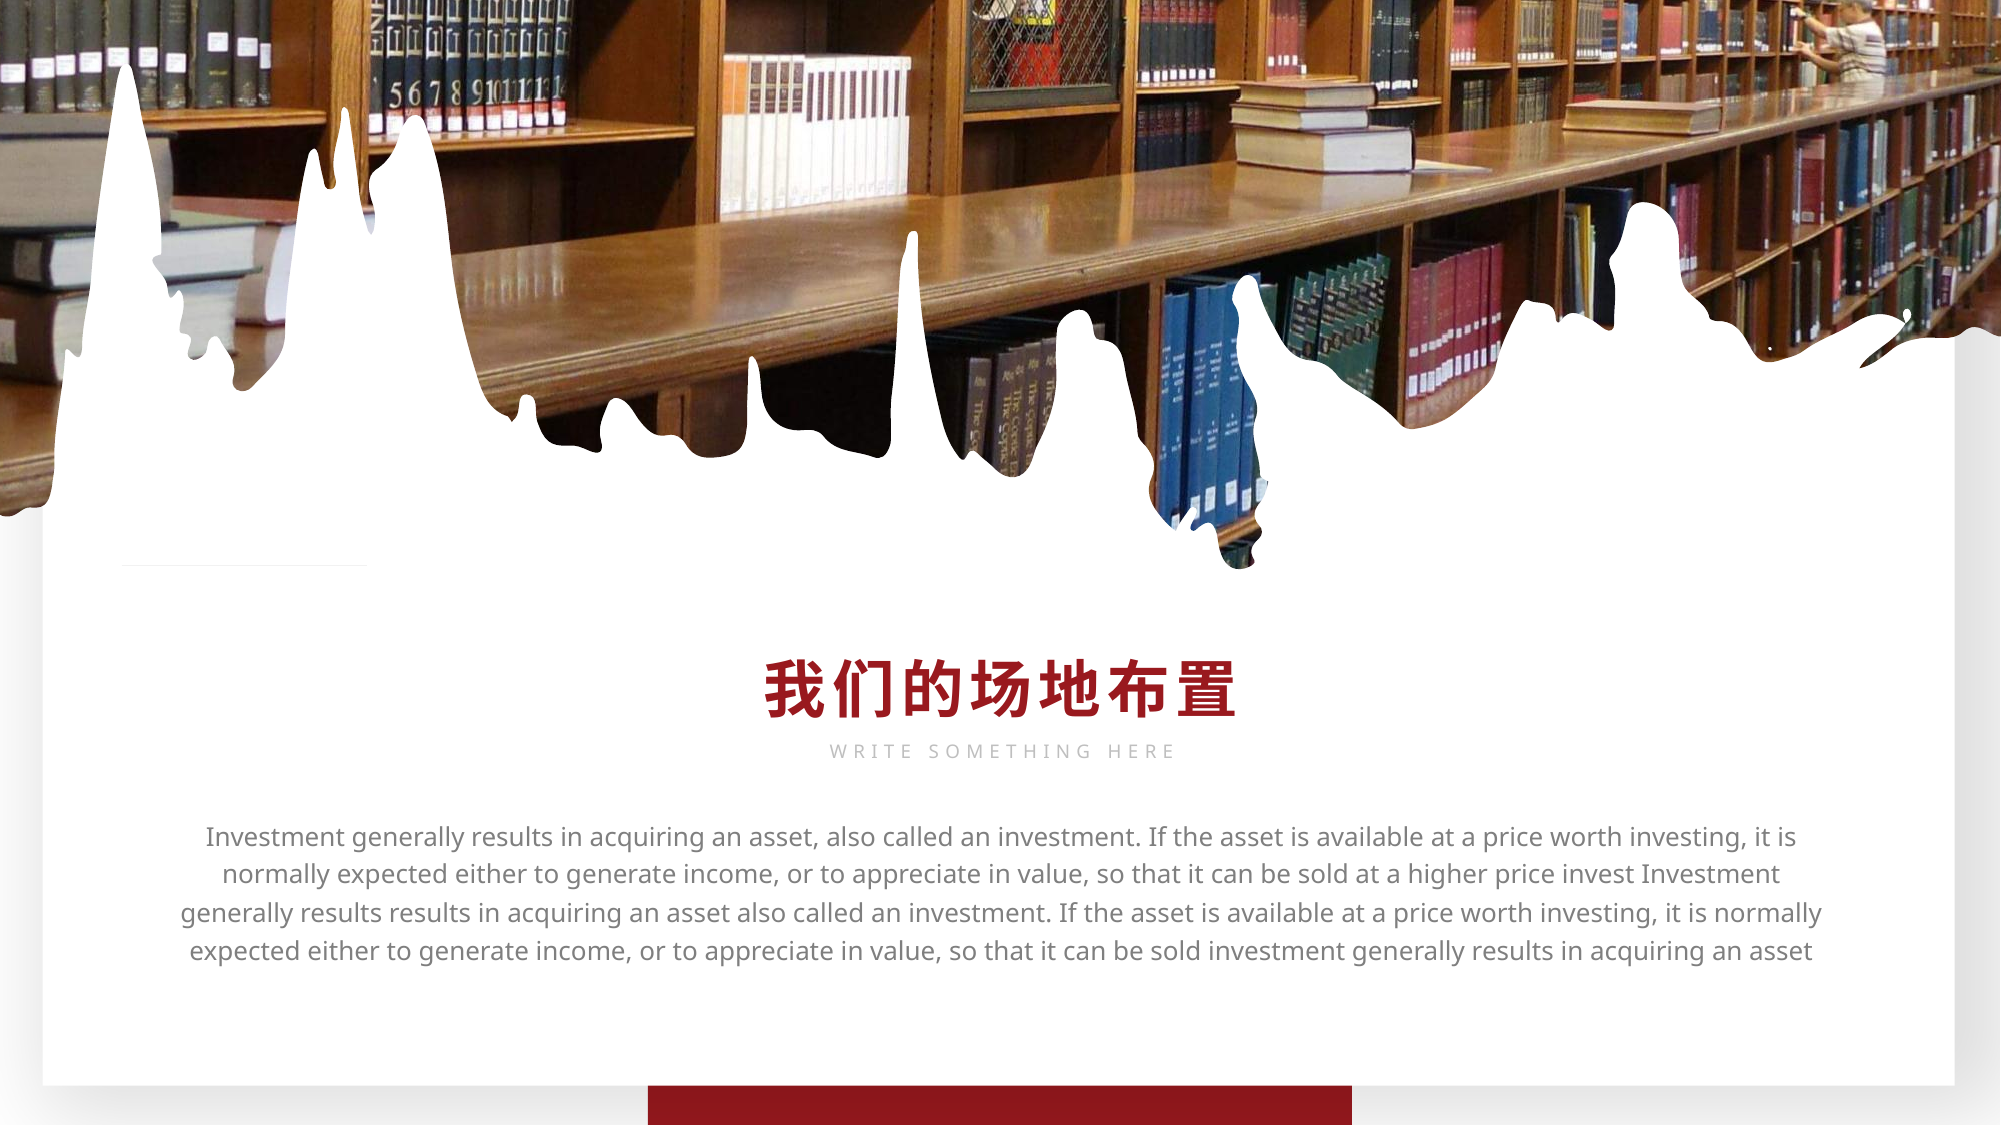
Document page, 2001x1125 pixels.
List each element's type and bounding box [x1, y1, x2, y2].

text_box [175, 650, 1828, 923]
picture [0, 0, 2001, 570]
text_box [41, 570, 1956, 1087]
